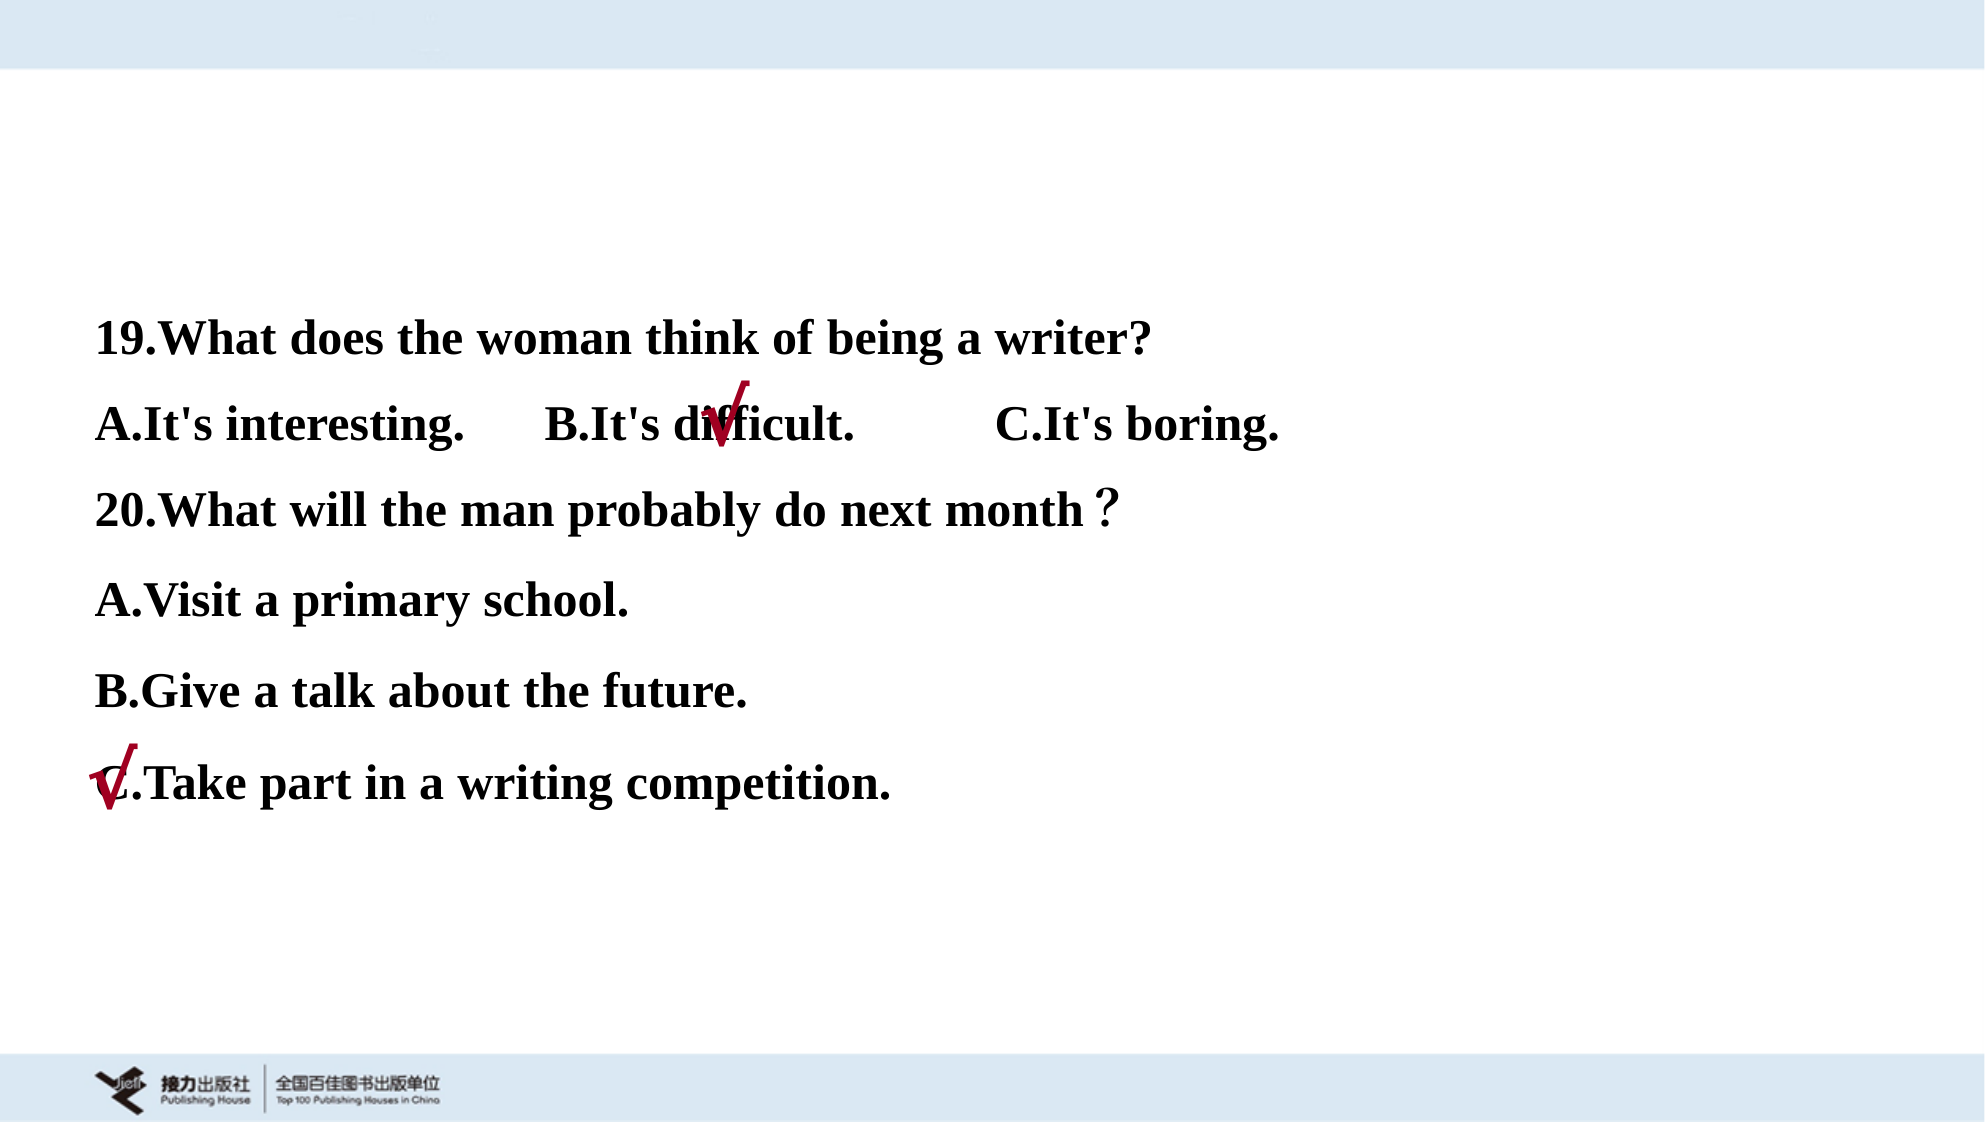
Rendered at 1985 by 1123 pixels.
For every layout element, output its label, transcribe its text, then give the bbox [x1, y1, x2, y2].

text_box A.Visit a primary school. B.Give a talk about the future. C.Take part in a writing competition. [94, 534, 1892, 810]
text_box √ [86, 731, 139, 825]
text_box √ [698, 368, 750, 461]
text_box 20.What will the man probably do next month？ [94, 448, 1892, 534]
text_box 19.What does the woman think of being a writer? [94, 276, 1892, 362]
picture [0, 0, 1985, 1122]
text_box A.It's interesting. B.It's difficult. C.It's boring. [94, 362, 1892, 448]
